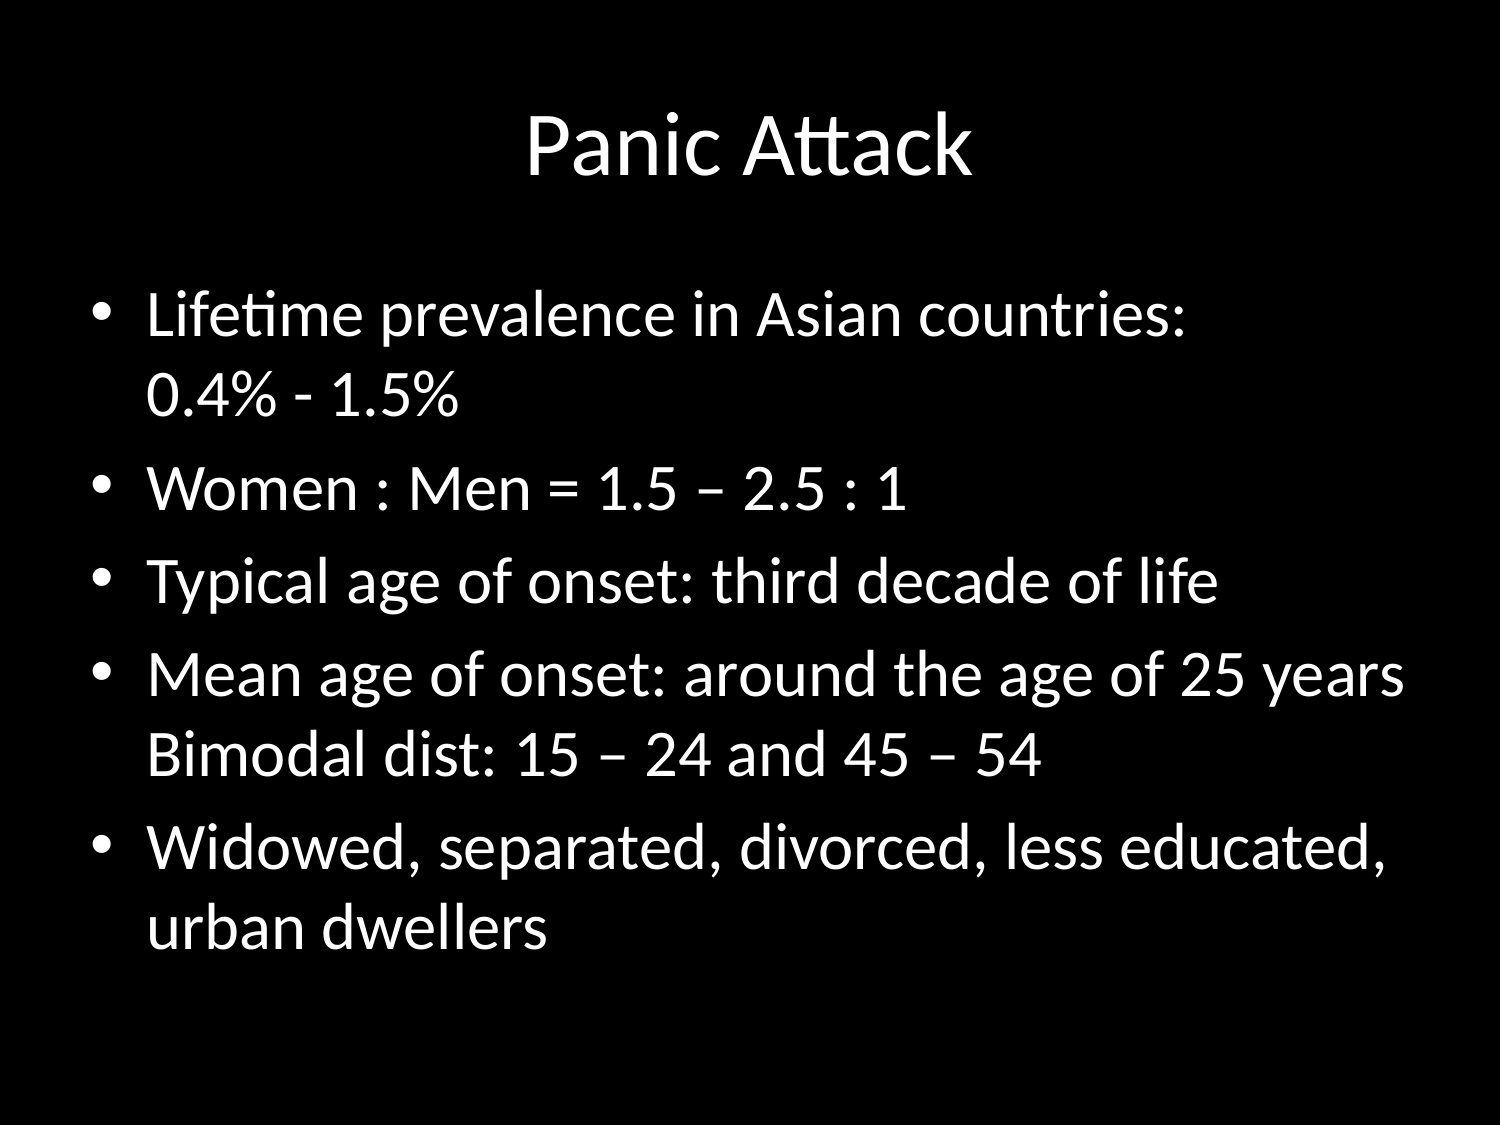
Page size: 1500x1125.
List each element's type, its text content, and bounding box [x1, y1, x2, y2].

list Lifetime prevalence in Asian countries: 0.4% - 1.5% Women : Men = 1.5 – 2.5 : 1 Typical age of onset: third decade of life Mean age of onset: around the age of 25 years Bimodal dist: 15 – 24 and 45 – 54 Widowed, separated, divorced, less educated, urban dwellers [75, 262, 1425, 1005]
title Panic Attack [75, 45, 1425, 233]
